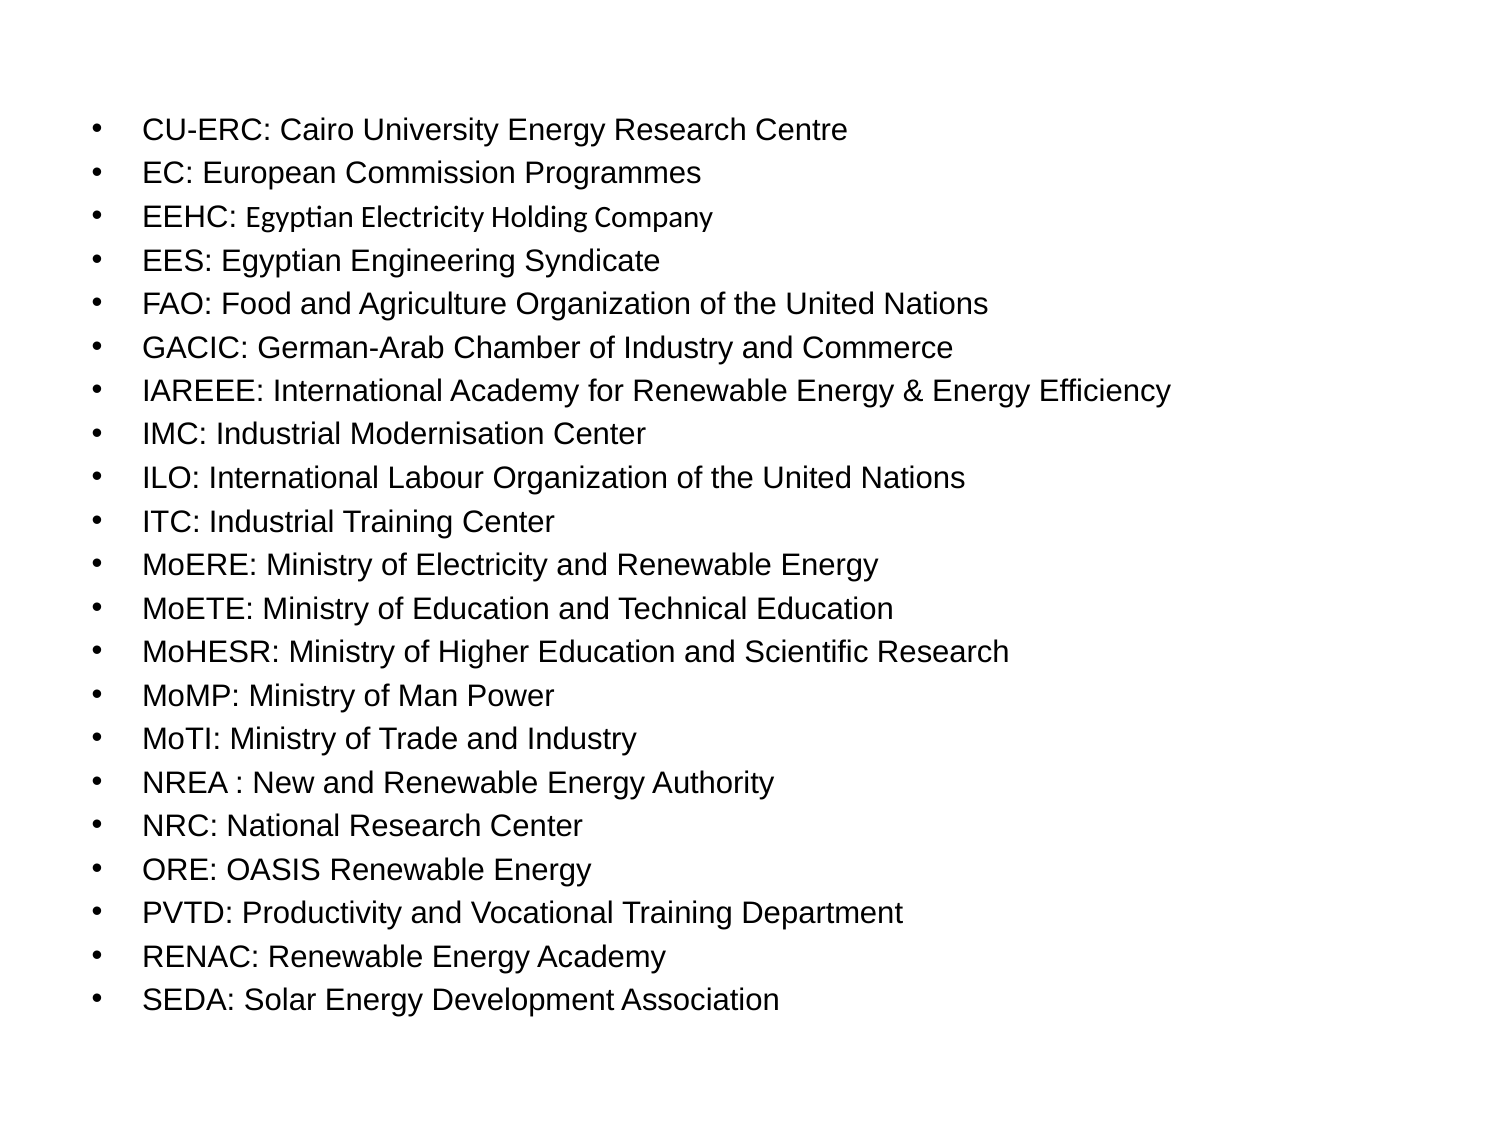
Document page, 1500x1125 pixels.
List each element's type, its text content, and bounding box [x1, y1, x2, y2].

list CU-ERC: Cairo University Energy Research Centre EC: European Commission Programmes EEHC: Egyptian Electricity Holding Company EES: Egyptian Engineering Syndicate FAO: Food and Agriculture Organization of the United Nations GACIC: German-Arab Chamber of Industry and Commerce IAREEE: International Academy for Renewable Energy & Energy Efficiency IMC: Industrial Modernisation Center ILO: International Labour Organization of the United Nations ITC: Industrial Training Center MoERE: Ministry of Electricity and Renewable Energy MoETE: Ministry of Education and Technical Education MoHESR: Ministry of Higher Education and Scientific Research MoMP: Ministry of Man Power MoTI: Ministry of Trade and Industry NREA : New and Renewable Energy Authority NRC: National Research Center ORE: OASIS Renewable Energy PVTD: Productivity and Vocational Training Department RENAC: Renewable Energy Academy SEDA: Solar Energy Development Association [76, 101, 1388, 1028]
